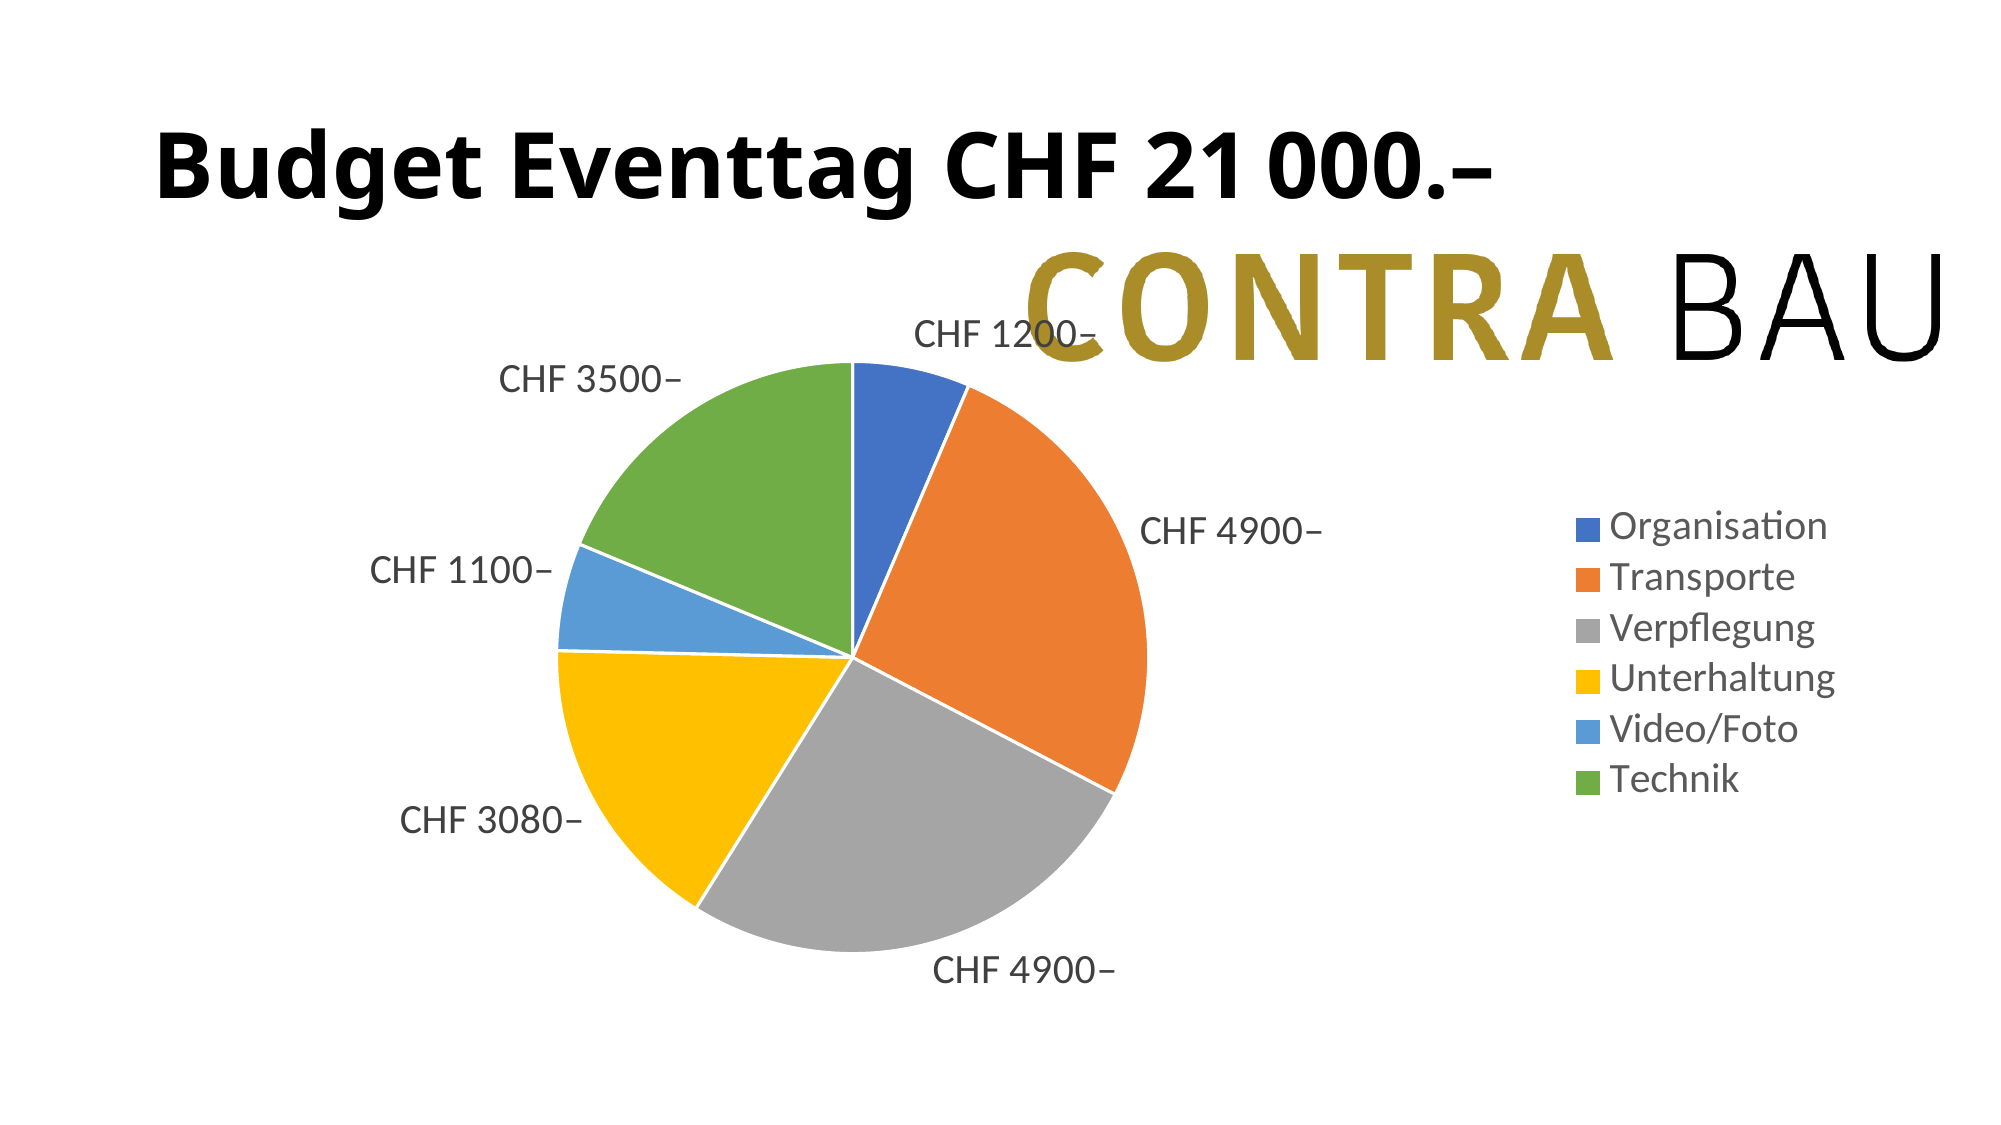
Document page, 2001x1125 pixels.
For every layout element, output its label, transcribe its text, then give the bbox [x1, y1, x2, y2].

chart [137, 299, 1863, 1014]
picture [989, 158, 1980, 455]
title Budget Eventtag CHF 21 000.– [137, 59, 1863, 278]
